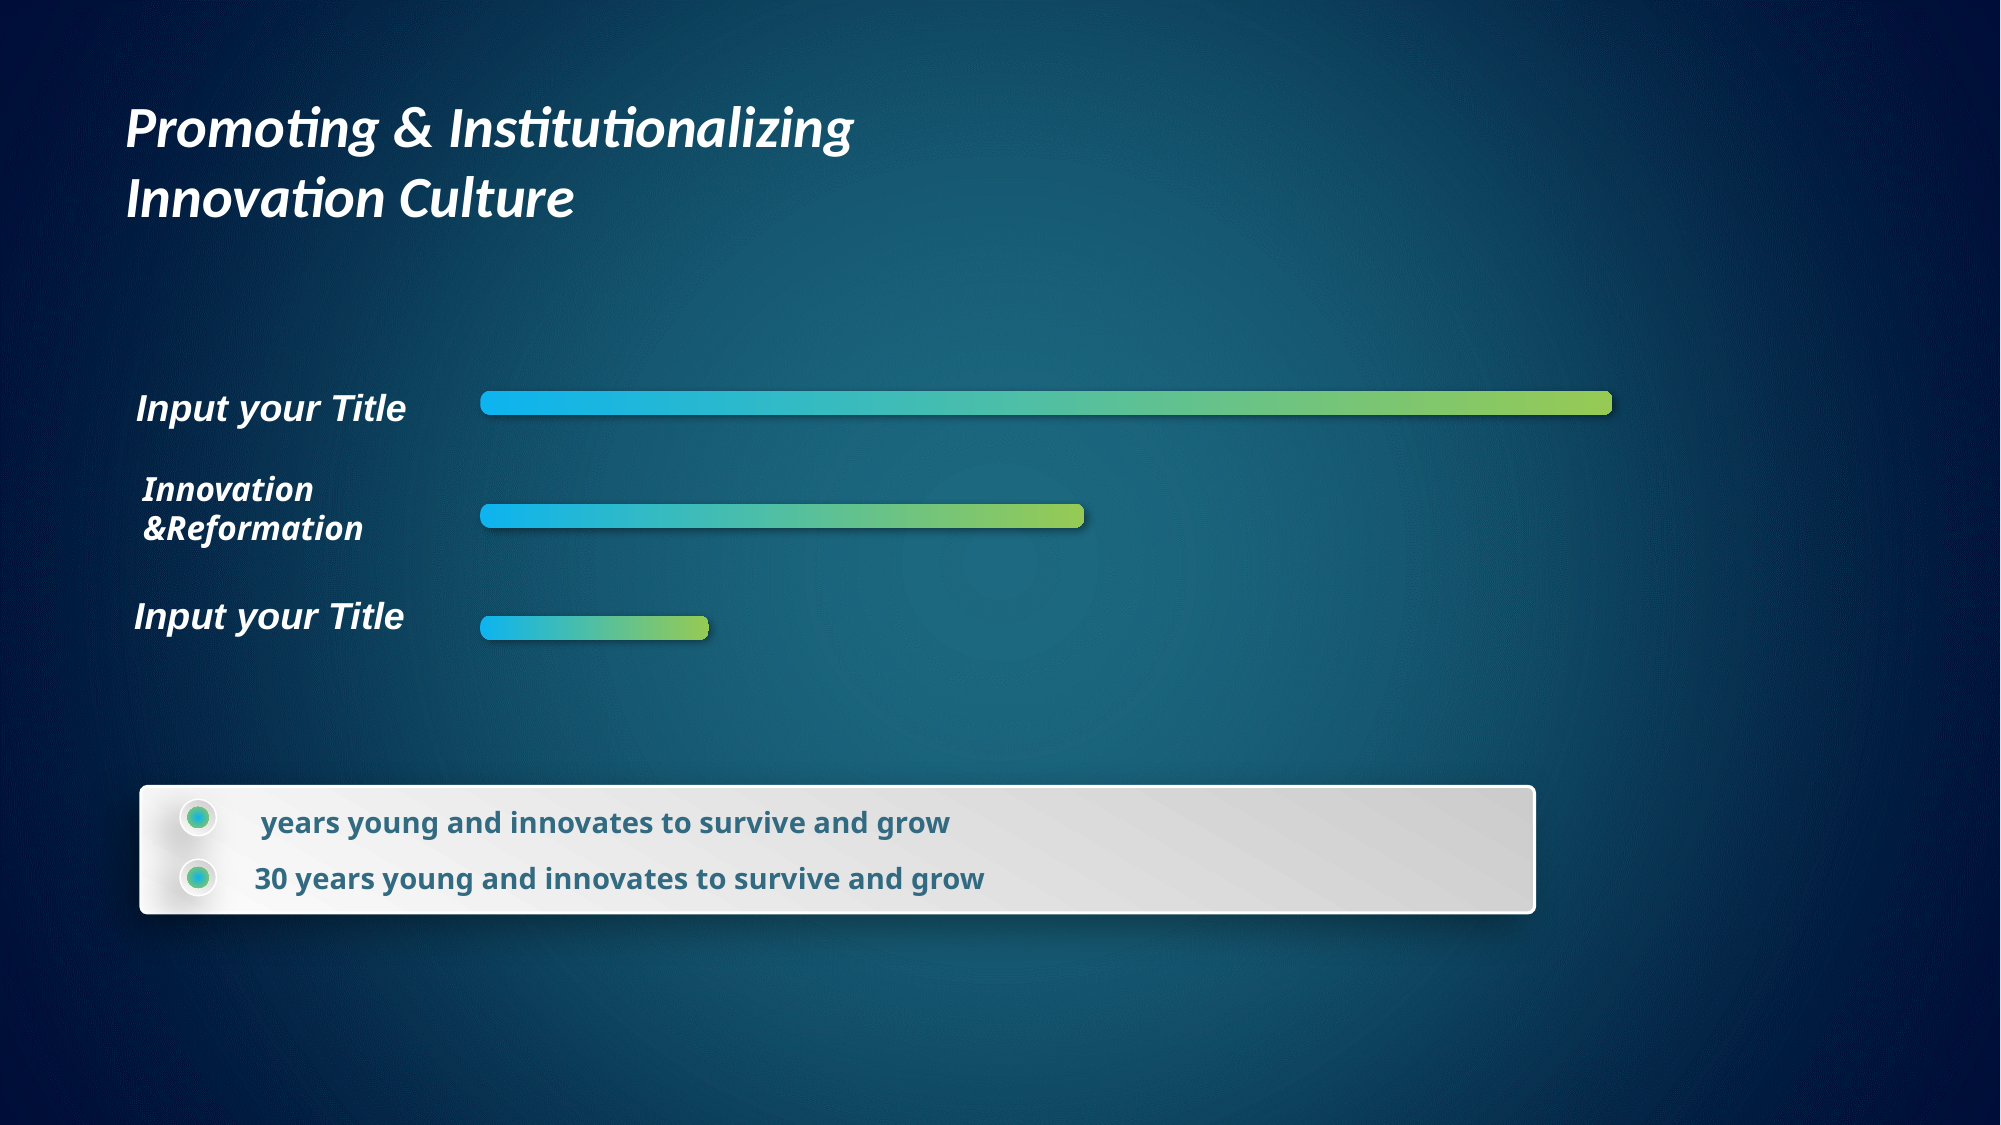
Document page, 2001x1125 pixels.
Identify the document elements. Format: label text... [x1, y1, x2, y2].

text_box Promoting & Institutionalizing Innovation Culture [110, 81, 1134, 237]
text_box [479, 389, 1614, 417]
text_box [479, 502, 1086, 529]
text_box Input your Title [121, 376, 569, 436]
text_box Input your Title [119, 584, 567, 645]
text_box Innovation &Reformation [128, 460, 380, 555]
picture [0, 0, 2001, 1125]
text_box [140, 786, 1535, 913]
text_box [567, 614, 710, 641]
